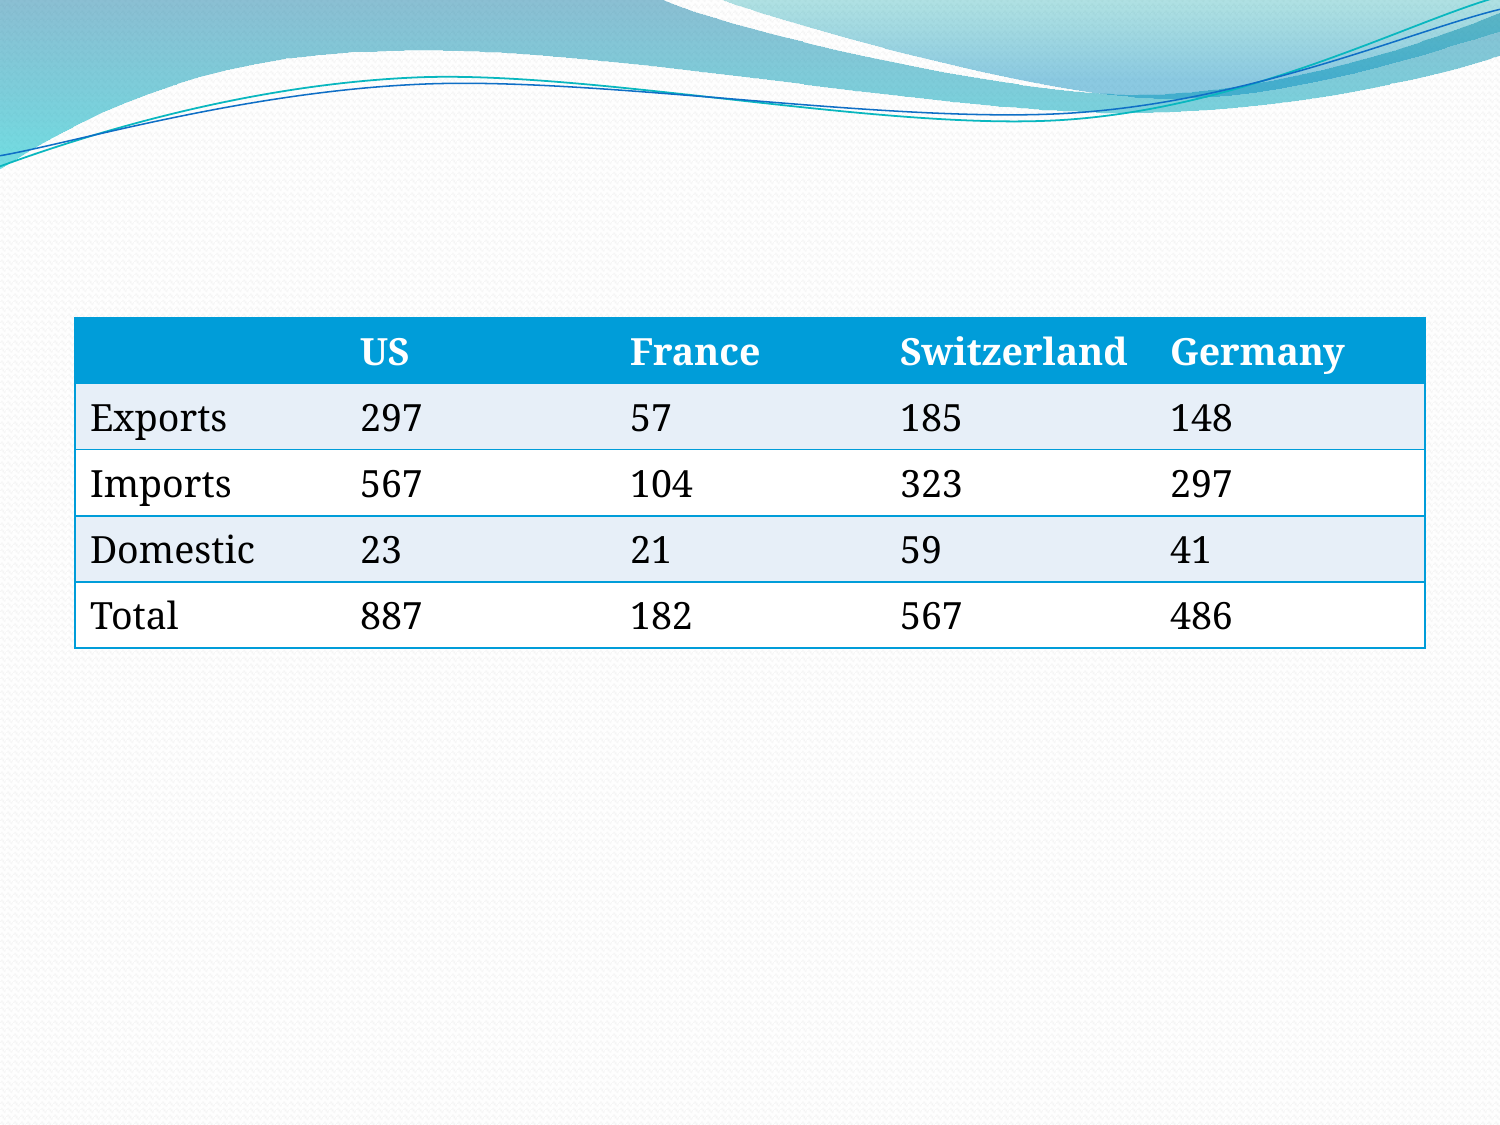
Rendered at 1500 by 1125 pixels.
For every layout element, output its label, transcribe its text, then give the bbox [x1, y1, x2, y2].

table_cell Imports [76, 450, 345, 515]
table_header Germany [1155, 318, 1424, 383]
table_cell 21 [615, 517, 885, 581]
table_header France [615, 318, 885, 383]
table_cell 148 [1155, 384, 1424, 449]
table_cell 297 [345, 384, 615, 449]
table_cell 567 [345, 450, 615, 515]
table_cell 887 [345, 583, 615, 647]
table_header US [345, 318, 615, 383]
table_cell 104 [615, 450, 885, 515]
table_cell 182 [615, 583, 885, 647]
table_cell Domestic [76, 517, 345, 581]
table_cell 185 [885, 384, 1155, 449]
table_cell 23 [345, 517, 615, 581]
table_cell 297 [1155, 450, 1424, 515]
table_cell Total [76, 583, 345, 647]
table_cell Exports [76, 384, 345, 449]
table_cell 57 [615, 384, 885, 449]
table_header Switzerland [885, 318, 1155, 383]
table_cell 323 [885, 450, 1155, 515]
table_cell 59 [885, 517, 1155, 581]
table_header [76, 318, 345, 383]
table_cell 567 [885, 583, 1155, 647]
table_cell 41 [1155, 517, 1424, 581]
table_cell 486 [1155, 583, 1424, 647]
